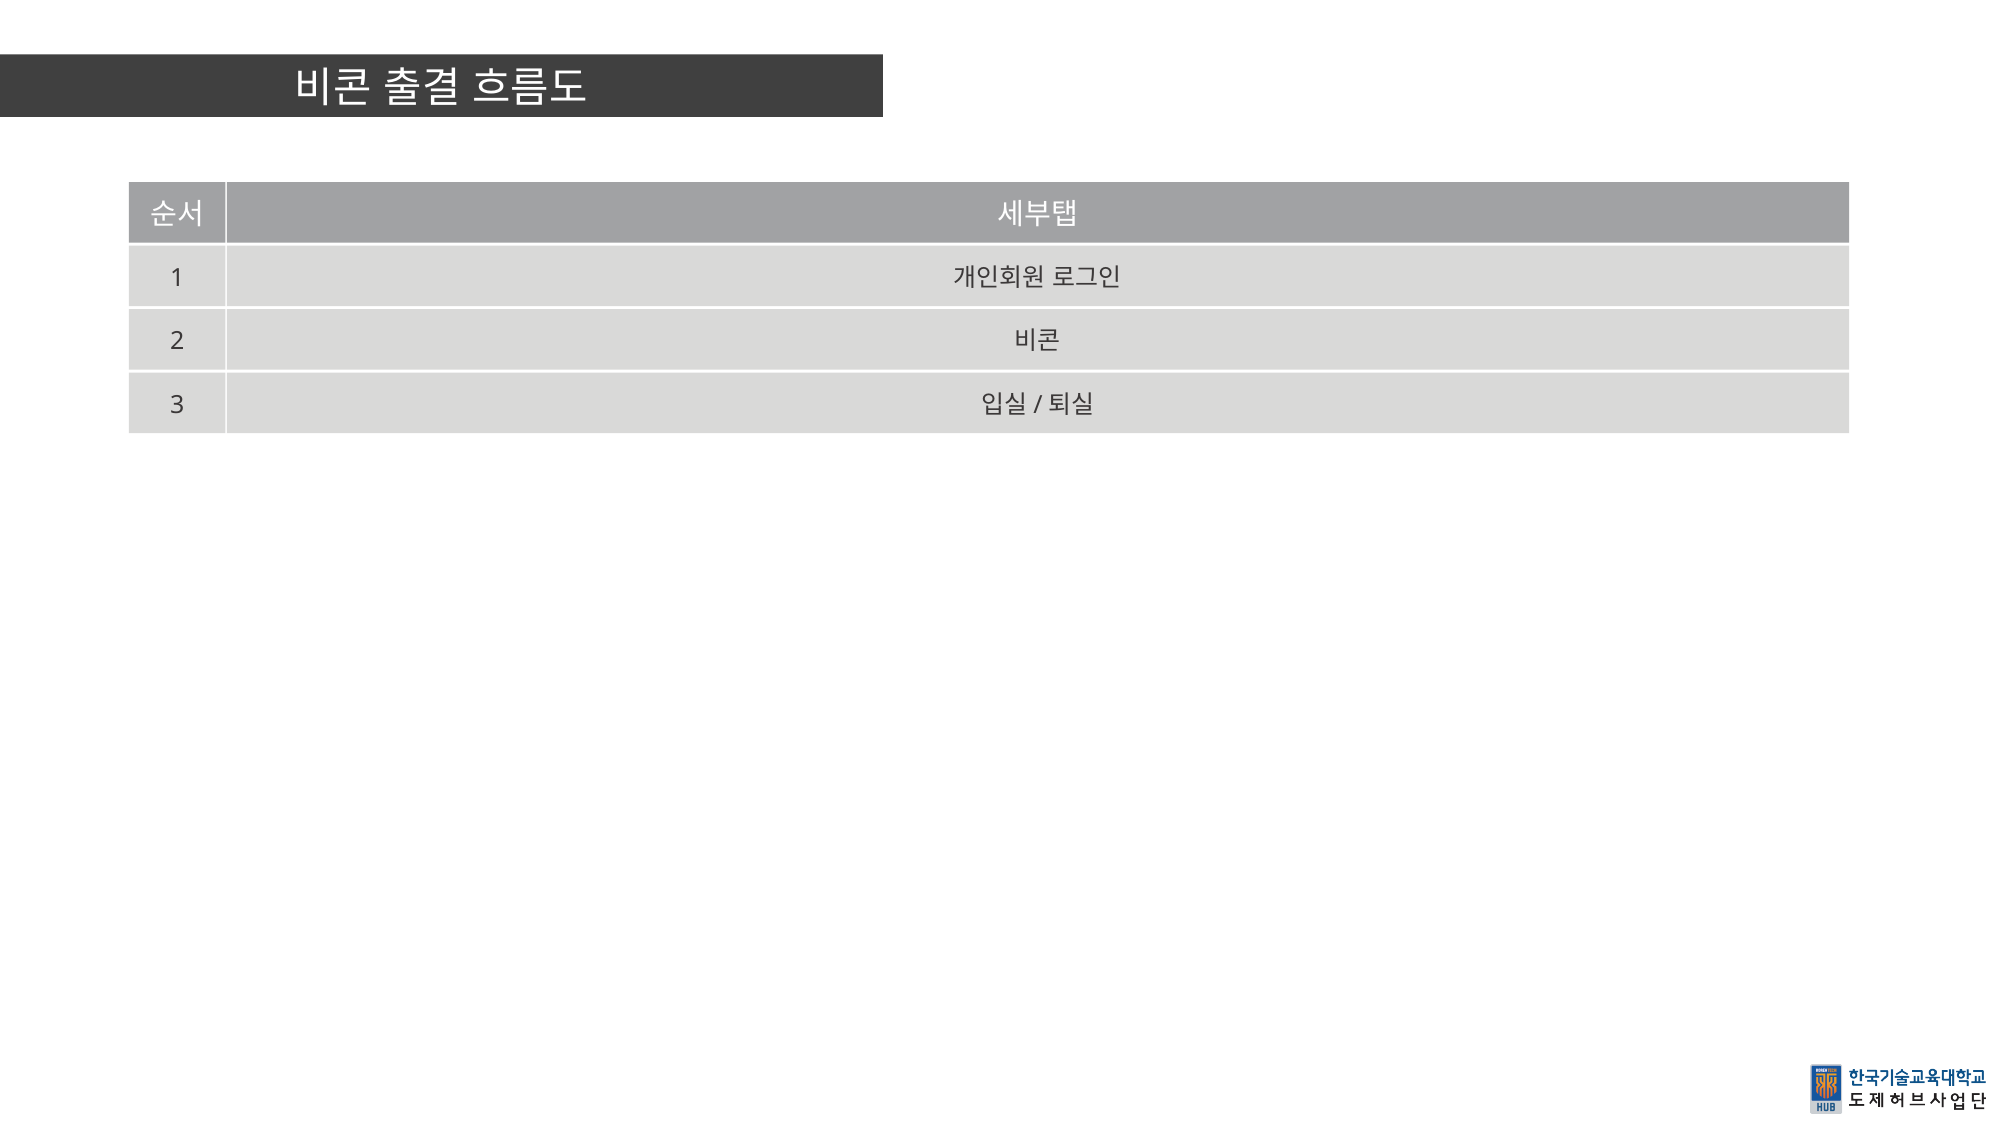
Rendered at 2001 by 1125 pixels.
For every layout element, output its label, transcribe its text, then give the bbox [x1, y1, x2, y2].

picture [1810, 1064, 1986, 1114]
text_box 비콘 출결 흐름도 [0, 53, 884, 118]
text_box 입실/퇴실 [226, 372, 1850, 434]
text_box 세부탭 [226, 181, 1850, 244]
text_box 3 [128, 372, 226, 434]
text_box 비콘 [226, 308, 1850, 371]
text_box 2 [128, 308, 226, 371]
text_box 1 [128, 245, 226, 307]
text_box 순서 [128, 181, 226, 244]
text_box 개인회원 로그인 [226, 245, 1850, 307]
